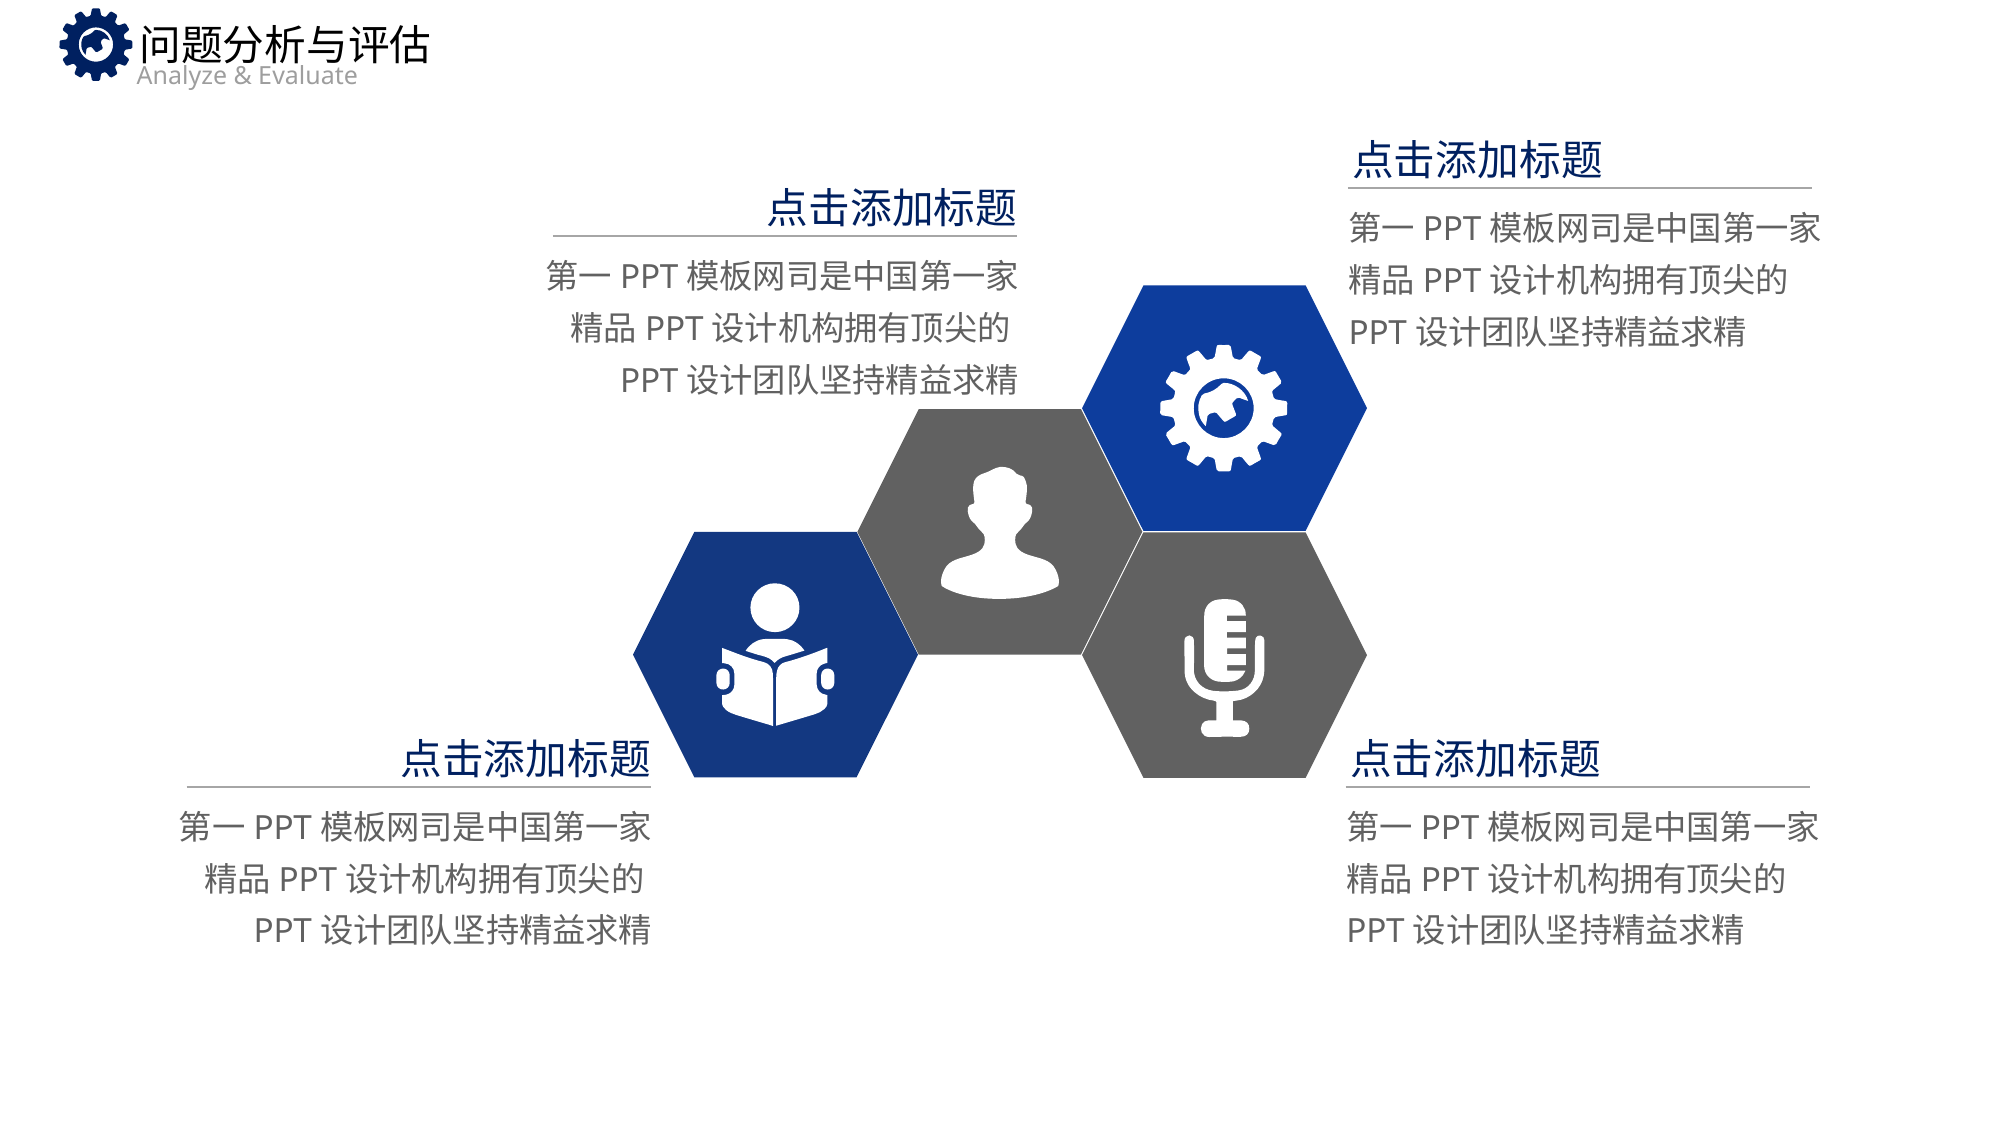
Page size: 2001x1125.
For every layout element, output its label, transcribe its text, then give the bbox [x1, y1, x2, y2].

text_box [1080, 284, 1369, 531]
text_box [631, 530, 919, 779]
text_box 第一PPT模板网司是中国第一家精品PPT设计机构拥有顶尖的PPT设计团队坚持精益求精 [1331, 786, 1857, 957]
text_box 第一PPT模板网司是中国第一家精品PPT设计机构拥有顶尖的PPT设计团队坚持精益求精 [1333, 187, 1859, 359]
text_box [1080, 531, 1369, 779]
text_box [856, 407, 1142, 656]
text_box 点击添加标题 [135, 725, 666, 791]
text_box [716, 583, 835, 726]
text_box 第一PPT模板网司是中国第一家精品PPT设计机构拥有顶尖的PPT设计团队坚持精益求精 [142, 786, 668, 957]
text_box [121, 11, 580, 98]
text_box 点击添加标题 [1335, 725, 1867, 791]
text_box 第一PPT模板网司是中国第一家精品PPT设计机构拥有顶尖的PPT设计团队坚持精益求精 [508, 235, 1034, 406]
text_box 点击添加标题 [1337, 126, 1869, 192]
text_box 点击添加标题 [501, 174, 1033, 240]
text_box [59, 8, 133, 81]
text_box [1160, 344, 1288, 472]
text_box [1184, 599, 1265, 738]
text_box [941, 466, 1059, 599]
